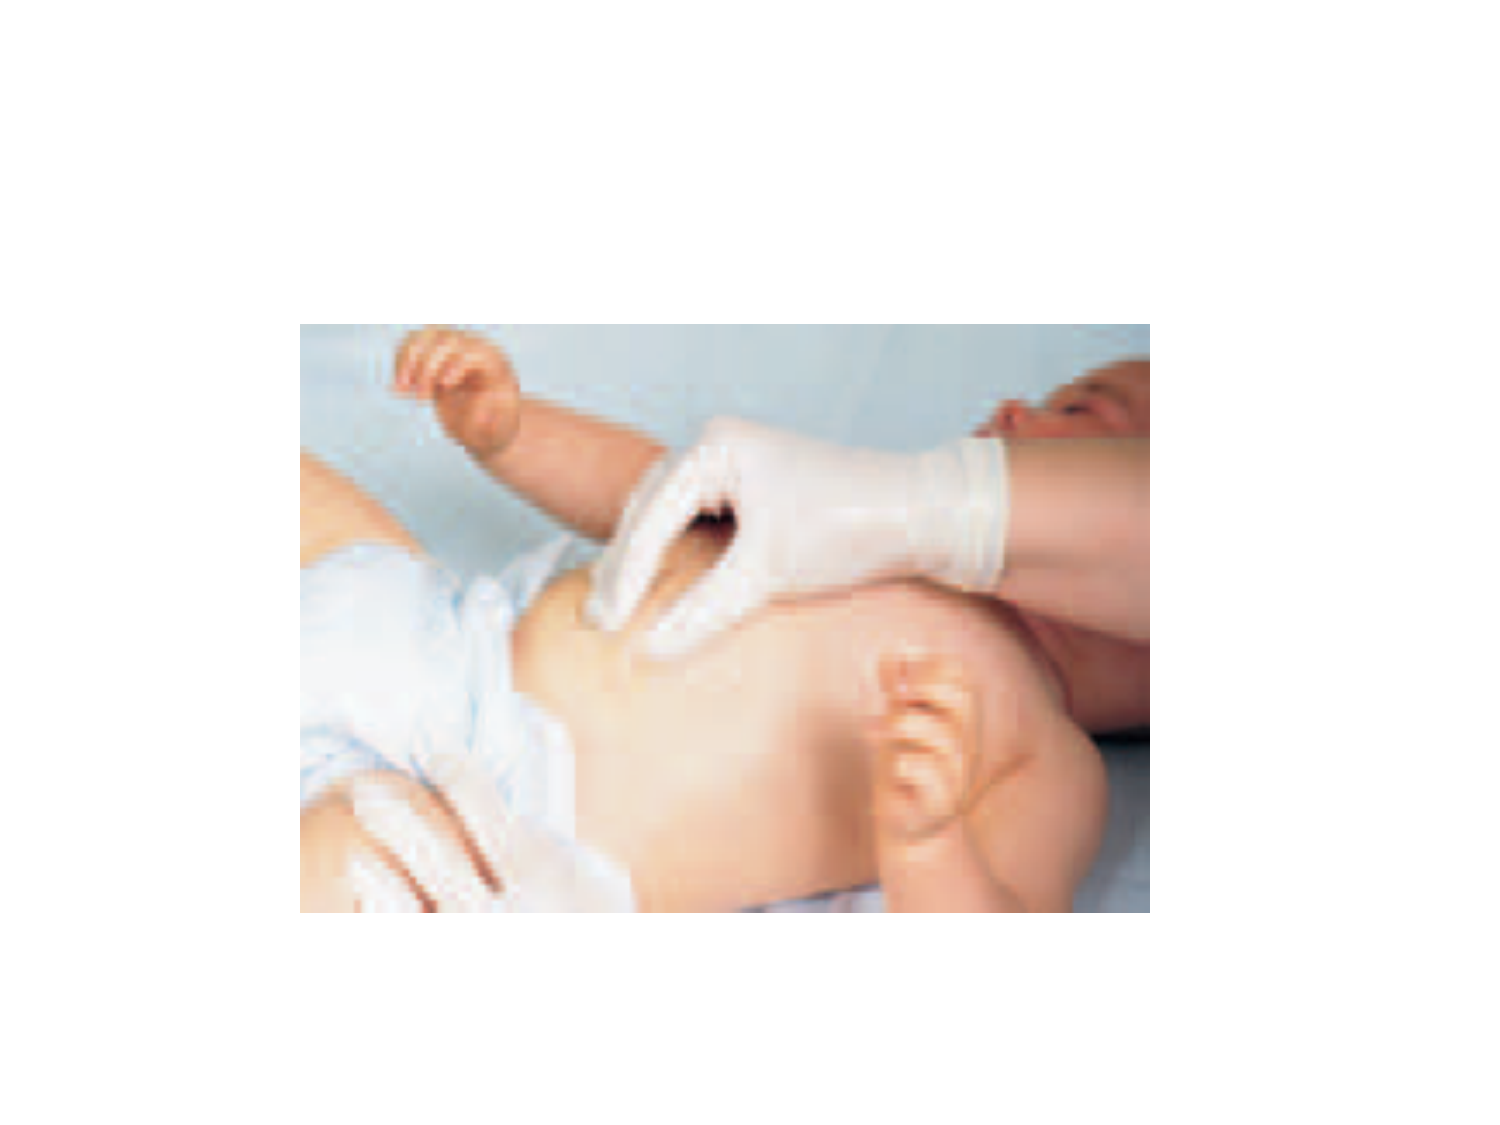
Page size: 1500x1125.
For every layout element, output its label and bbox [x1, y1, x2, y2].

picture [299, 324, 1151, 913]
